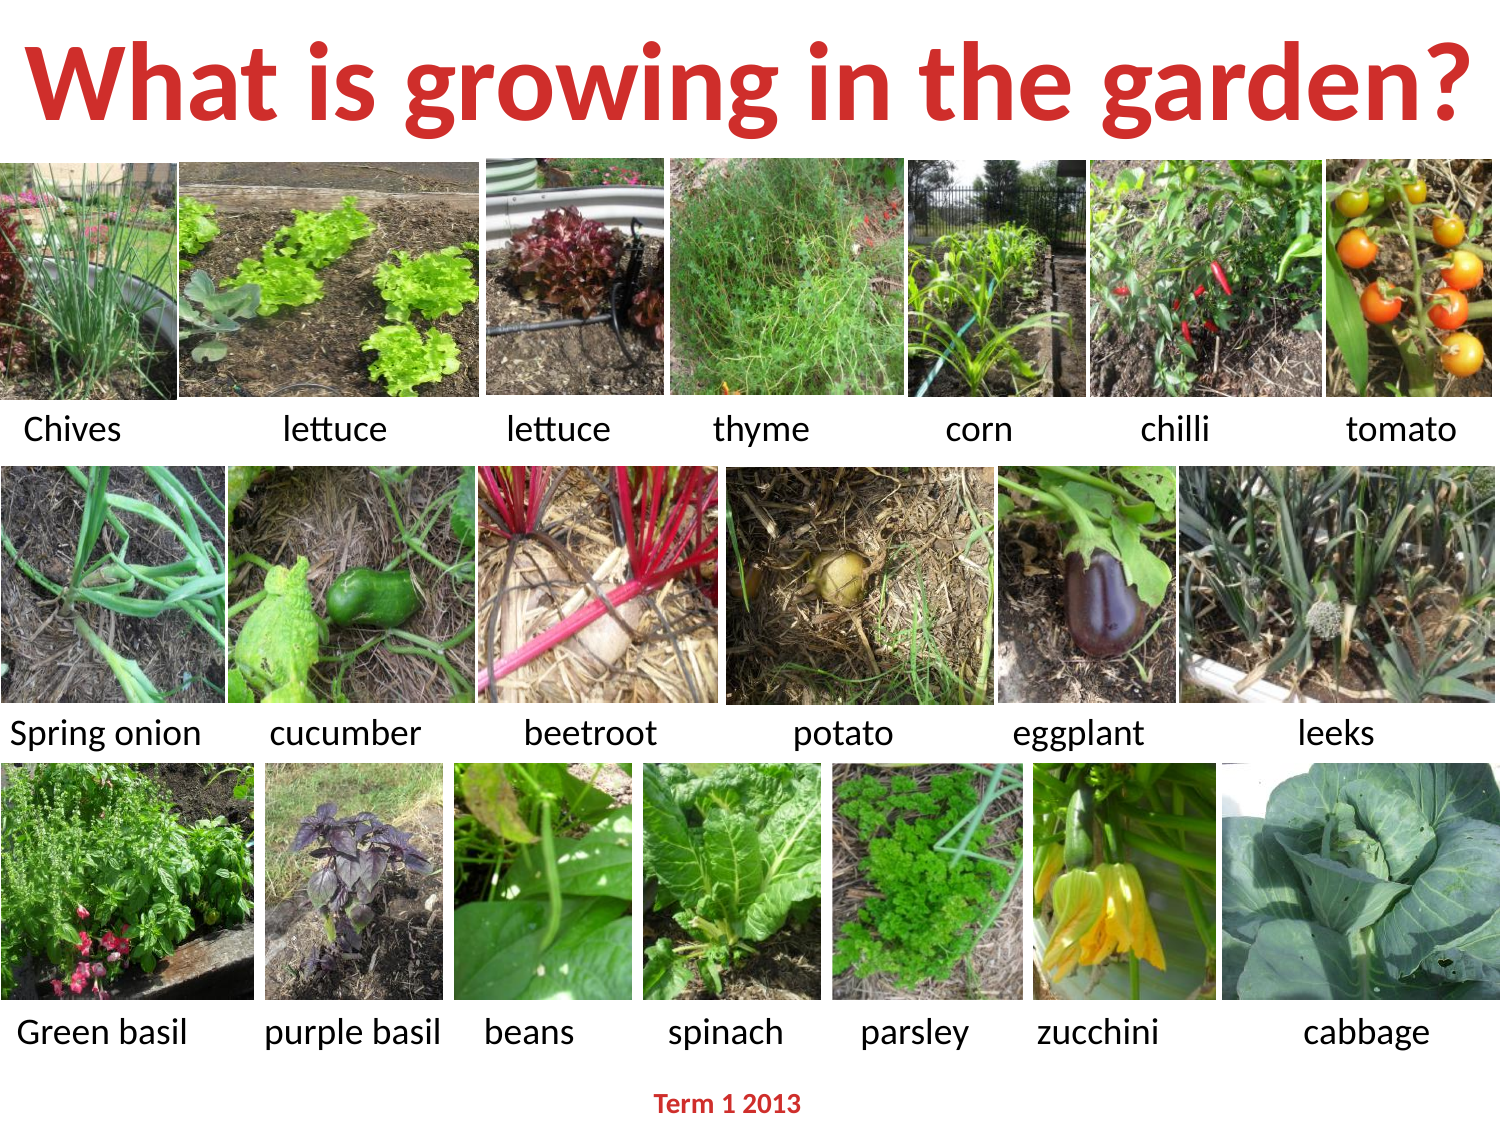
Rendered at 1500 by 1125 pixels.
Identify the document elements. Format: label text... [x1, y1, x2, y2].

picture [1, 763, 255, 1001]
picture [454, 763, 632, 1001]
picture [1178, 465, 1495, 703]
text_box Term 1 2013 [619, 1077, 836, 1125]
picture [486, 158, 665, 396]
text_box Chives lettuce lettuce thyme corn chilli tomato [0, 400, 1495, 457]
picture [478, 465, 719, 703]
picture [643, 762, 1500, 1000]
text_box What is growing in the garden? [0, 0, 1500, 150]
picture [1090, 160, 1322, 398]
picture [0, 30, 480, 400]
picture [726, 467, 994, 705]
picture [670, 158, 904, 396]
picture [997, 465, 1176, 703]
picture [908, 160, 1087, 398]
text_box Spring onion cucumber beetroot potato eggplant leeks [0, 700, 1500, 761]
picture [228, 465, 476, 703]
picture [265, 762, 444, 1000]
picture [1, 465, 225, 703]
picture [1326, 159, 1493, 397]
text_box Green basil purple basil beans spinach parsley zucchini cabbage [1, 999, 1495, 1060]
